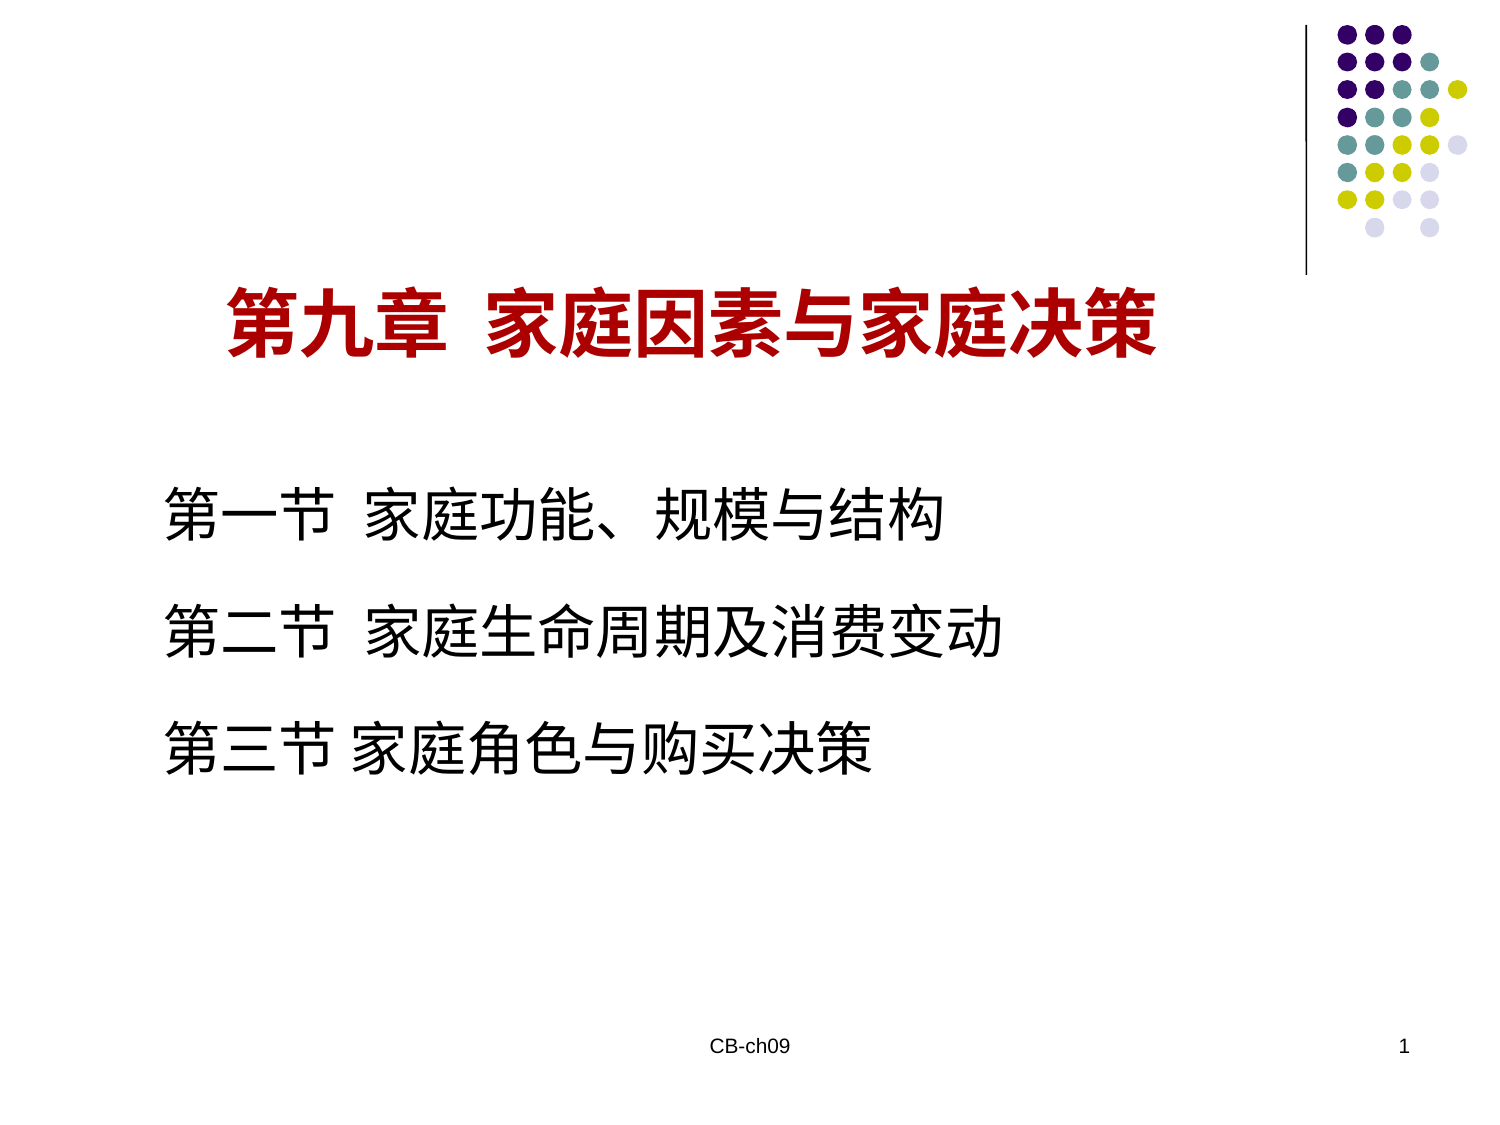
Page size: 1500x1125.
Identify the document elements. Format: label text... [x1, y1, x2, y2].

footer CB-ch09 [512, 1024, 988, 1101]
title 第九章 家庭因素与家庭决策 [52, 172, 1331, 461]
text_box 第一节 家庭功能、规模与结构 第二节 家庭生命周期及消费变动 第三节 家庭角色与购买决策 [147, 436, 1285, 839]
slide_number 1 [1074, 1024, 1426, 1101]
